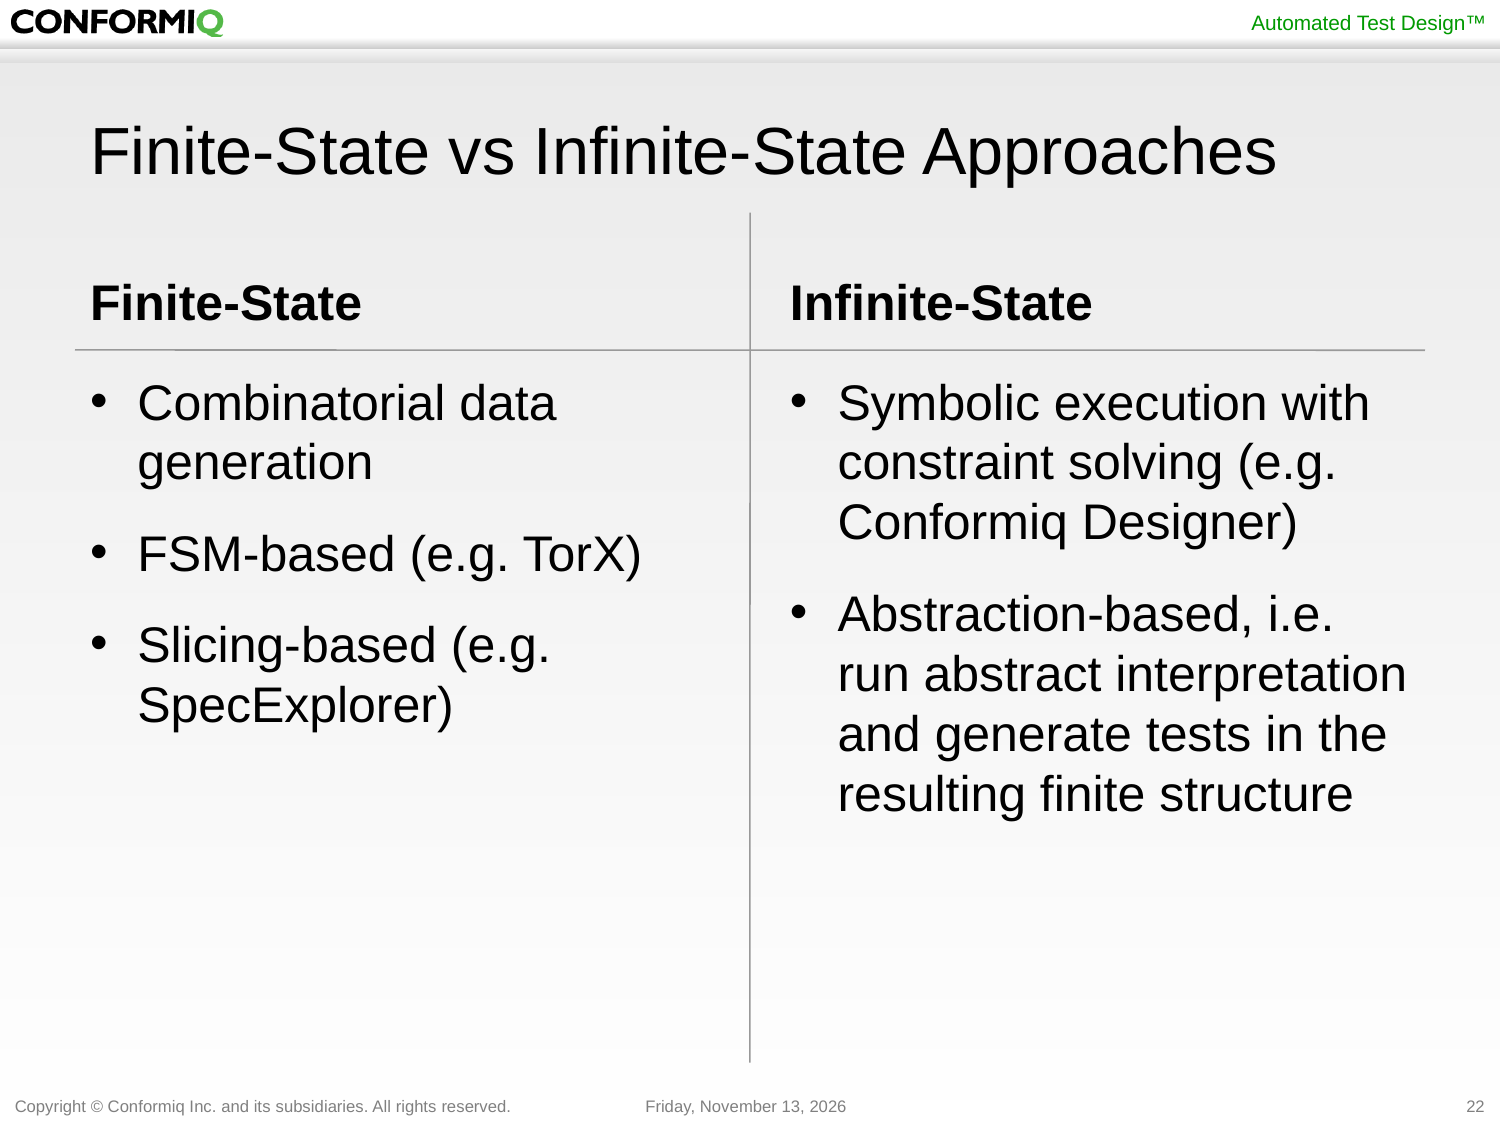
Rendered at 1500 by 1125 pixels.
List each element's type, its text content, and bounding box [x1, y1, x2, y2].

list Finite-State [75, 212, 725, 338]
list Combinatorial data generation FSM-based (e.g. TorX) Slicing-based (e.g. SpecExplorer) [75, 362, 725, 1063]
title Finite-State vs Infinite-State Approaches [75, 99, 1425, 200]
list Infinite-State [774, 212, 1425, 338]
list Symbolic execution with constraint solving (e.g. Conformiq Designer) Abstraction-based, i.e. run abstract interpretation and generate tests in the resulting finite structure [774, 362, 1425, 1063]
picture [8, 4, 224, 37]
